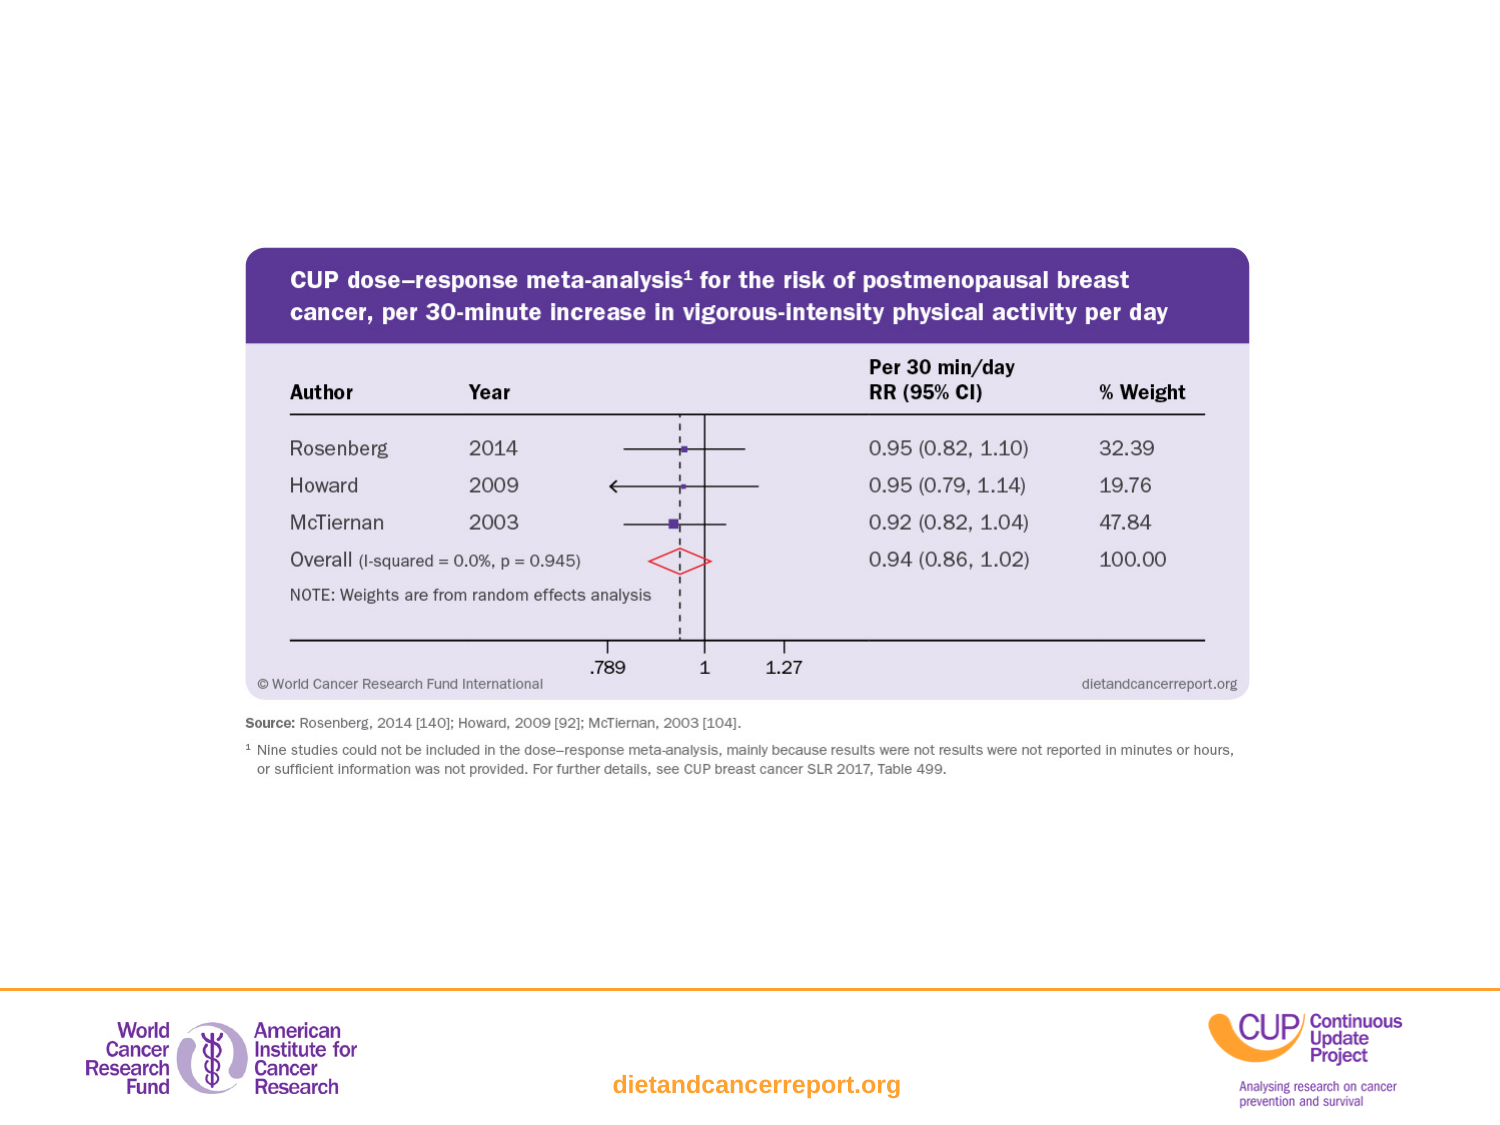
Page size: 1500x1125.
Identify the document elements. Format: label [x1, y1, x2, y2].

picture [216, 218, 1280, 804]
picture [1207, 1013, 1403, 1109]
picture [86, 1022, 357, 1094]
